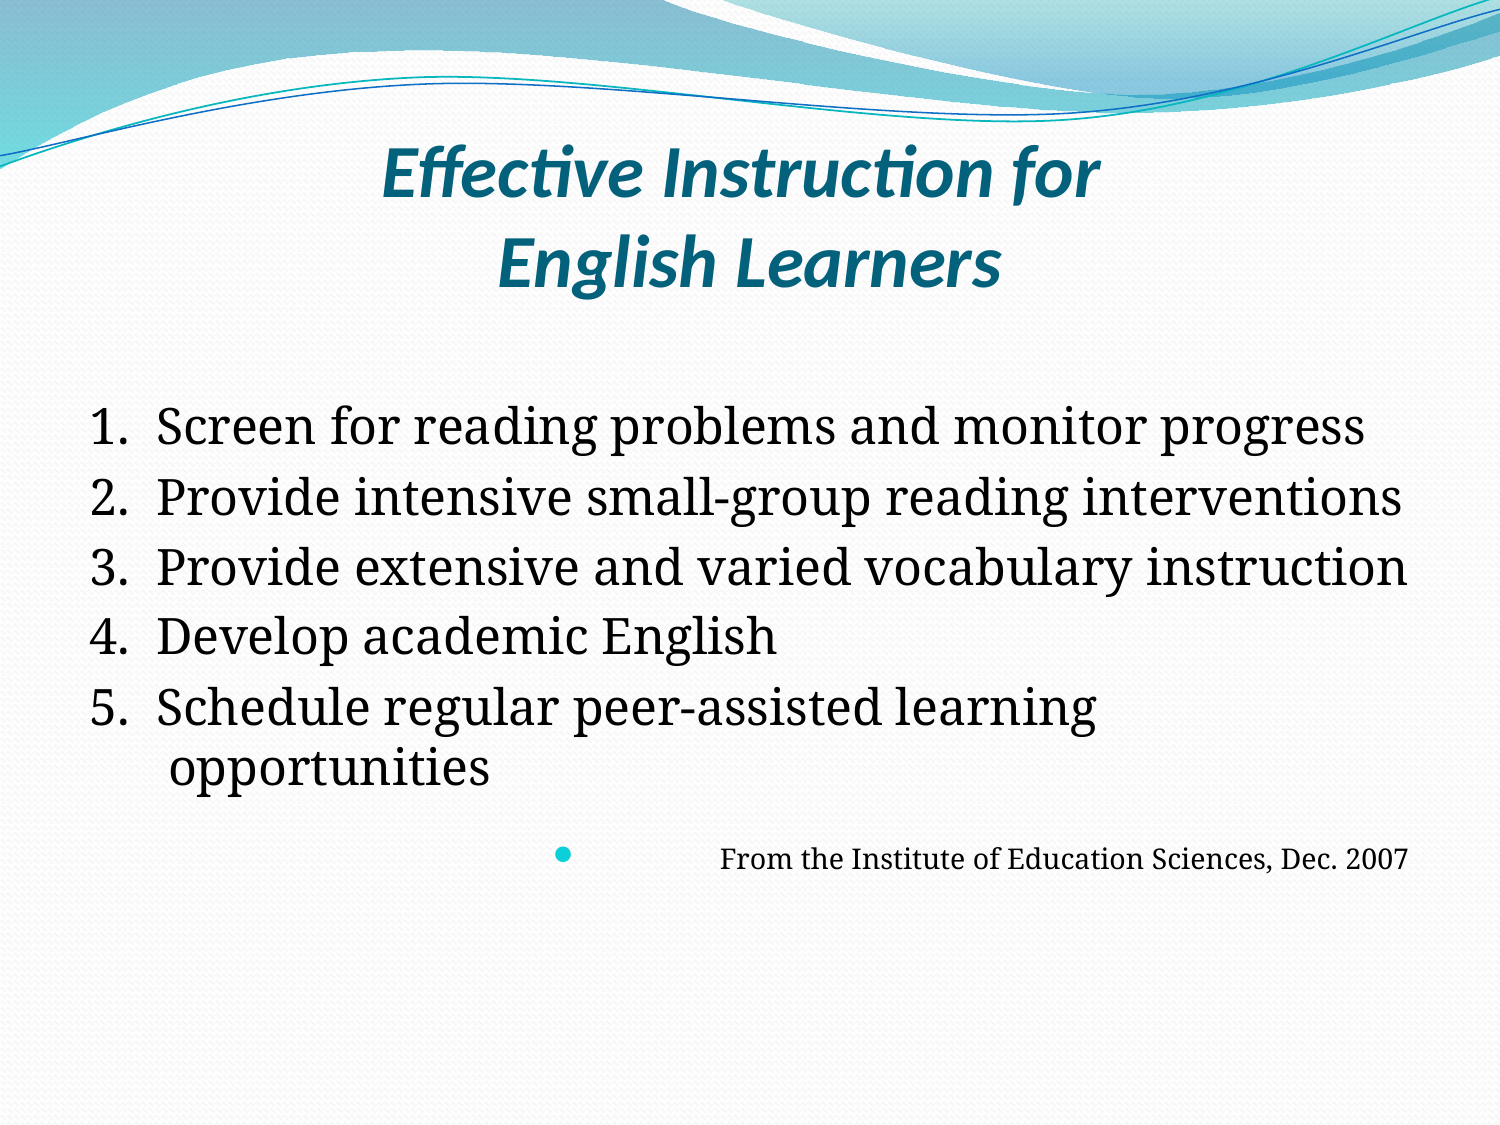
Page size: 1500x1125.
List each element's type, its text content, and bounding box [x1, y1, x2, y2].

list 1. Screen for reading problems and monitor progress 2. Provide intensive small-group reading interventions 3. Provide extensive and varied vocabulary instruction 4. Develop academic English 5. Schedule regular peer-assisted learning opportunities From the Institute of Education Sciences, Dec. 2007 [75, 317, 1425, 1038]
title Effective Instruction for English Learners [75, 115, 1425, 303]
